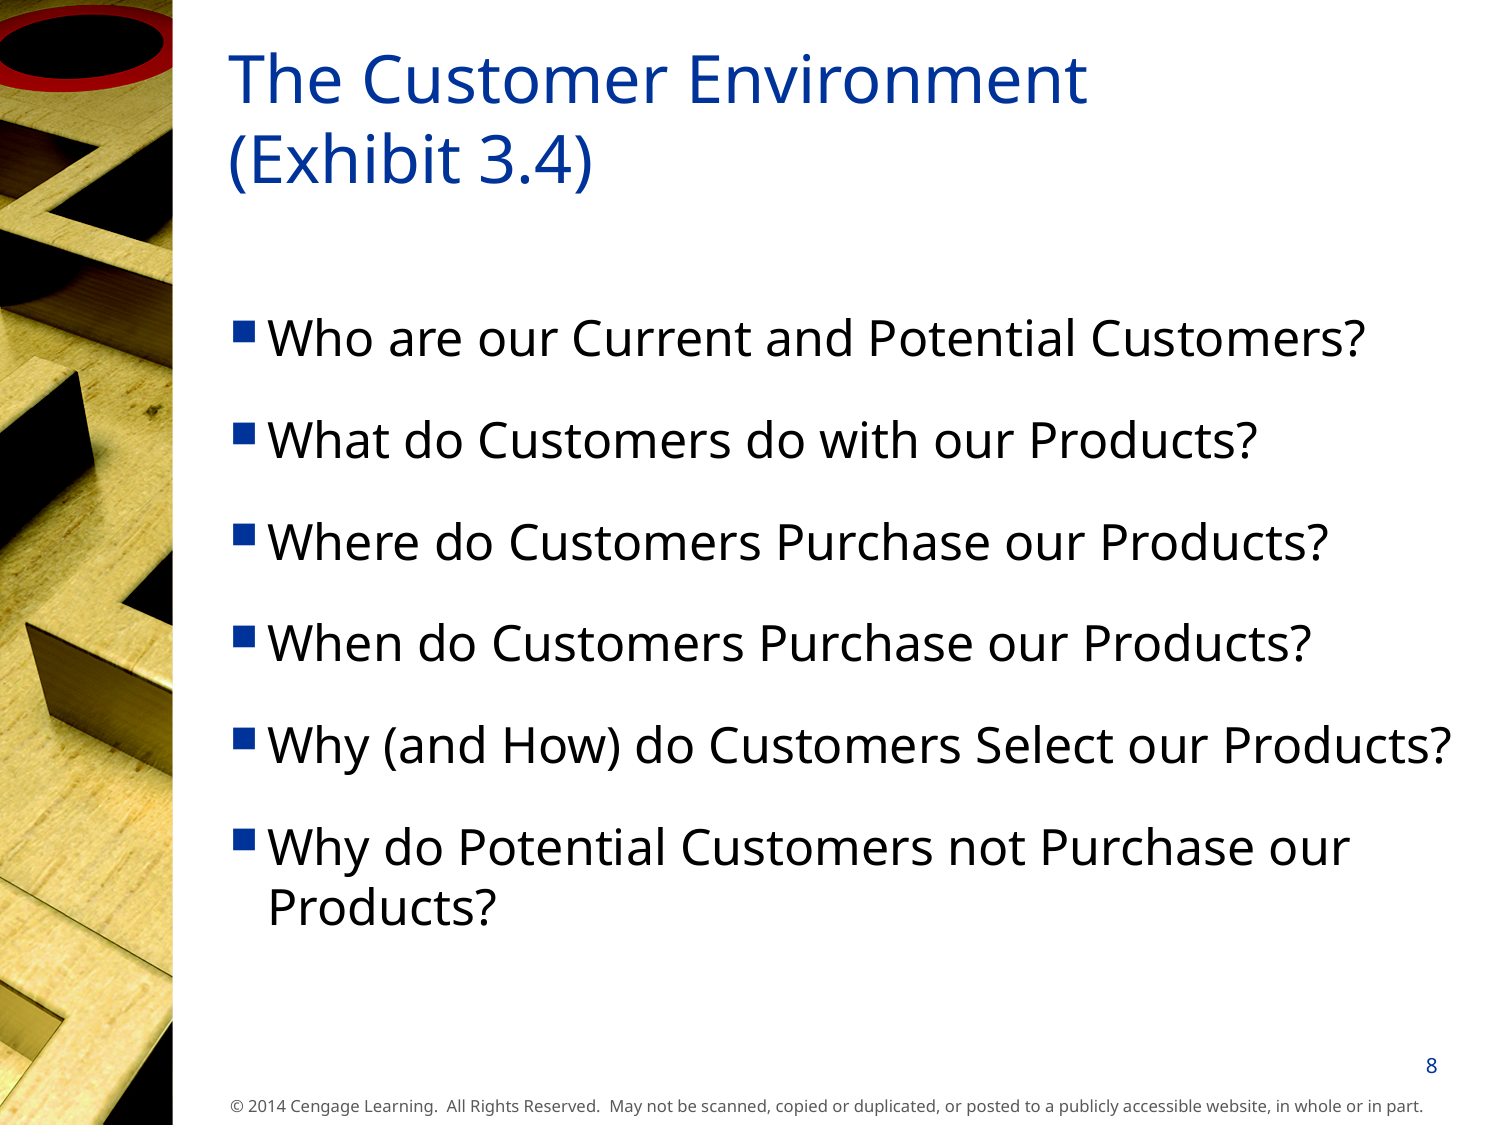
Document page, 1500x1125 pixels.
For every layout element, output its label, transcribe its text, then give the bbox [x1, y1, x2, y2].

list Who are our Current and Potential Customers? What do Customers do with our Products? Where do Customers Purchase our Products? When do Customers Purchase our Products? Why (and How) do Customers Select our Products? Why do Potential Customers not Purchase our Products? [215, 212, 1478, 981]
slide_number 8 [1386, 1037, 1478, 1097]
picture [0, 0, 173, 1125]
title The Customer Environment (Exhibit 3.4) [213, 29, 1454, 213]
